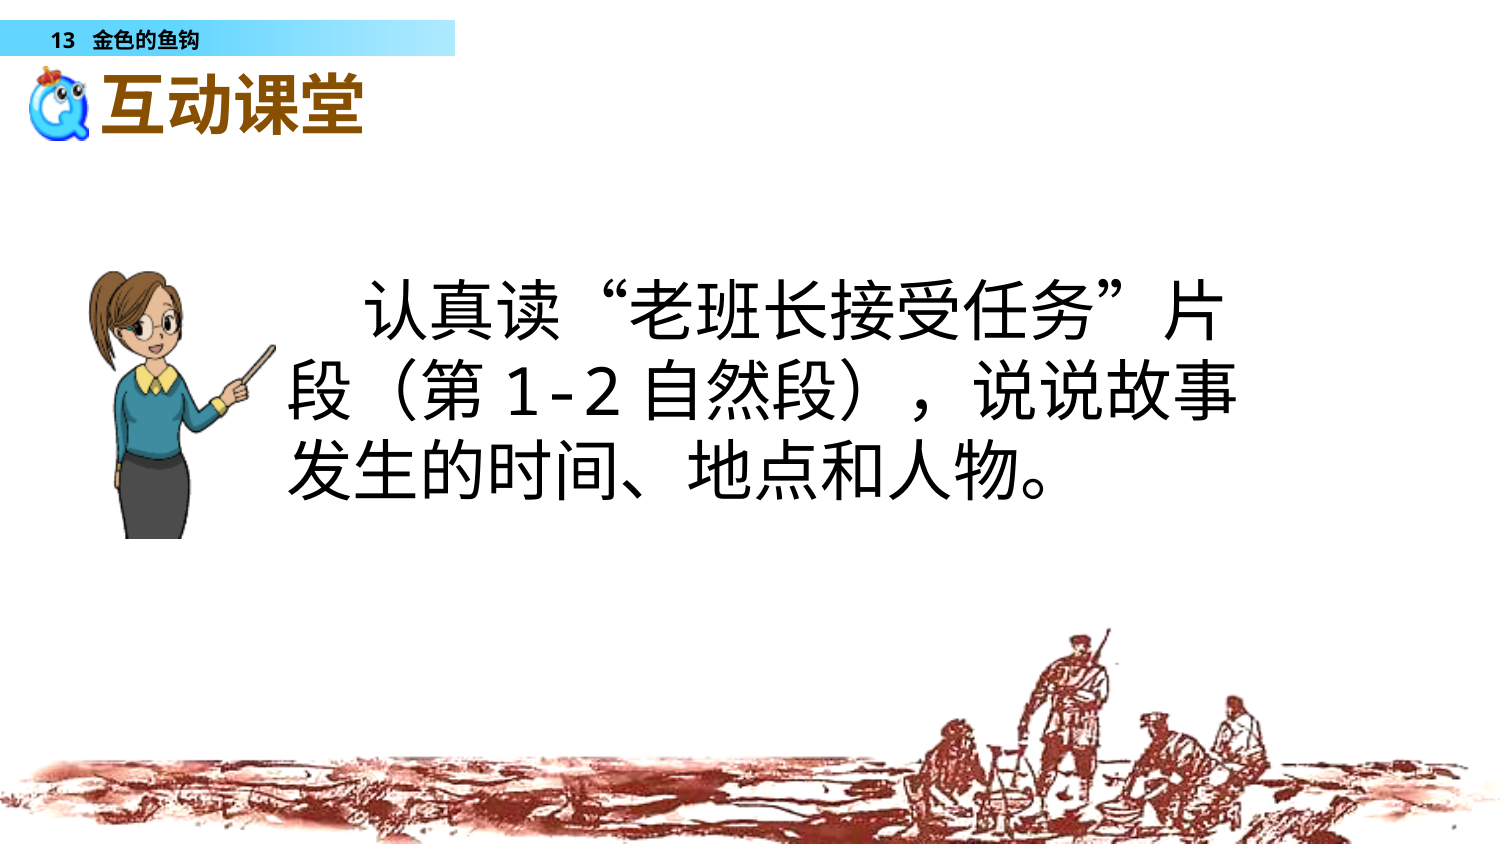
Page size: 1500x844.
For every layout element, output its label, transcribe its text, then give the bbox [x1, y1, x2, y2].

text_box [28, 57, 396, 150]
text_box 认真读“老班长接受任务”片段（第1-2自然段），说说故事发生的时间、地点和人物。 [273, 261, 1308, 516]
picture [88, 270, 276, 539]
